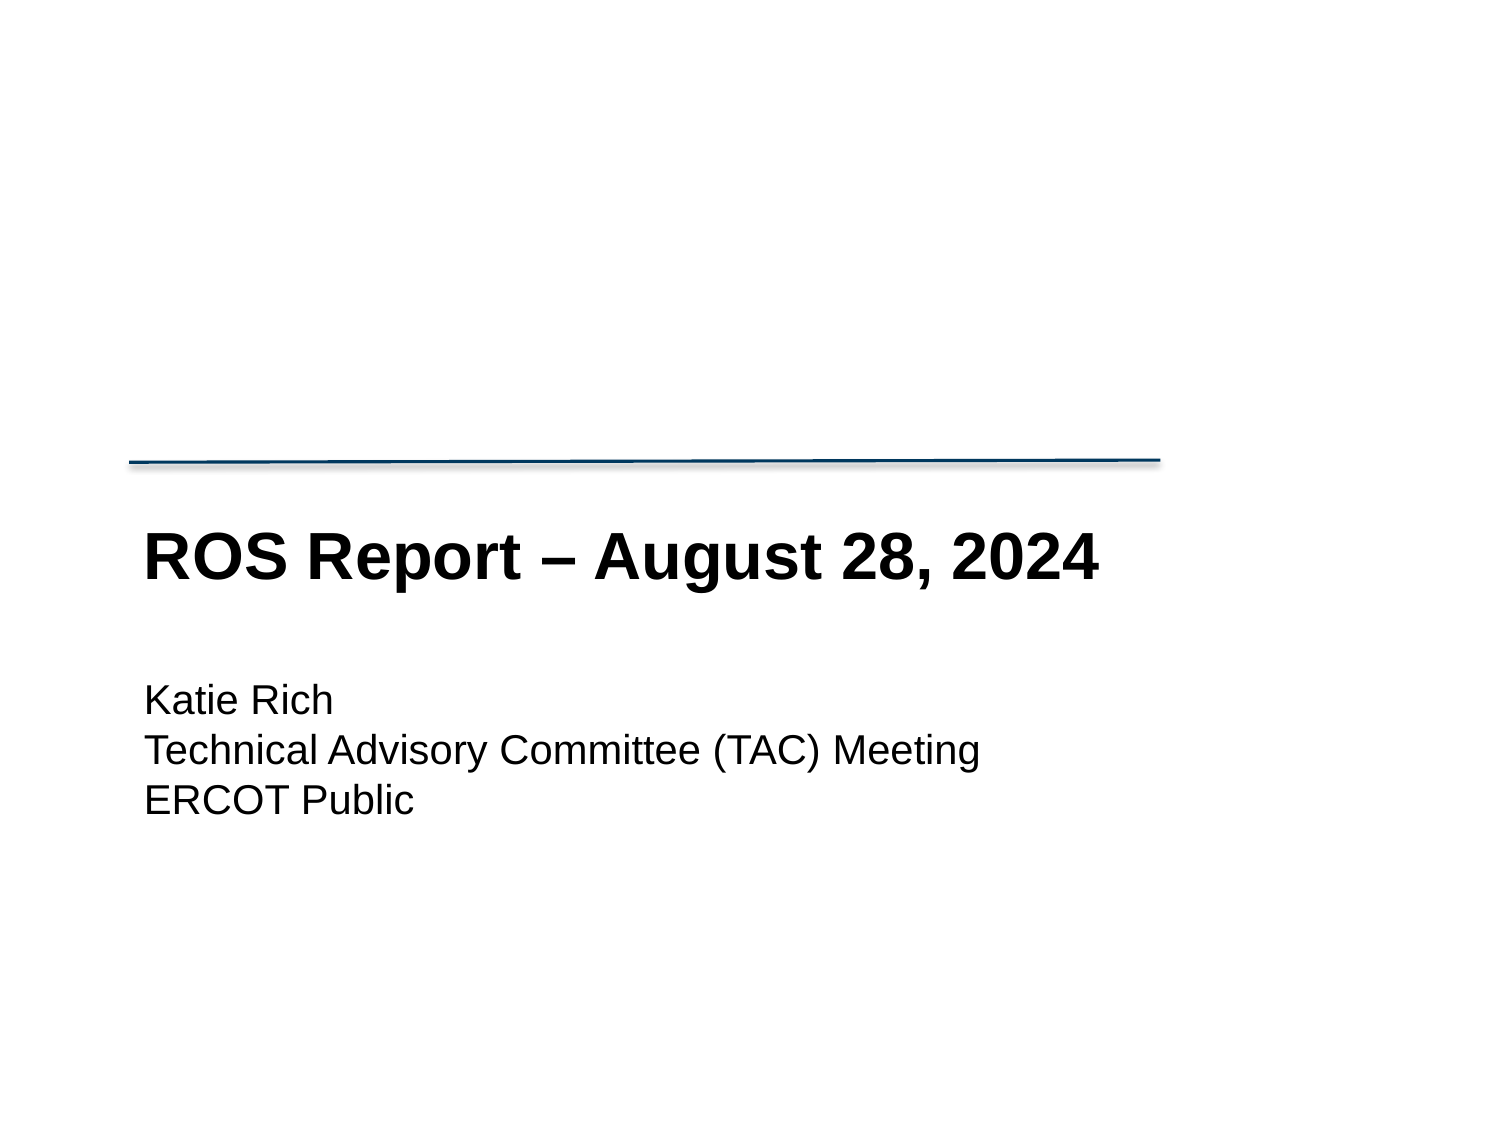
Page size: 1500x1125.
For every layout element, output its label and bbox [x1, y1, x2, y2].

text_box [128, 459, 1367, 845]
